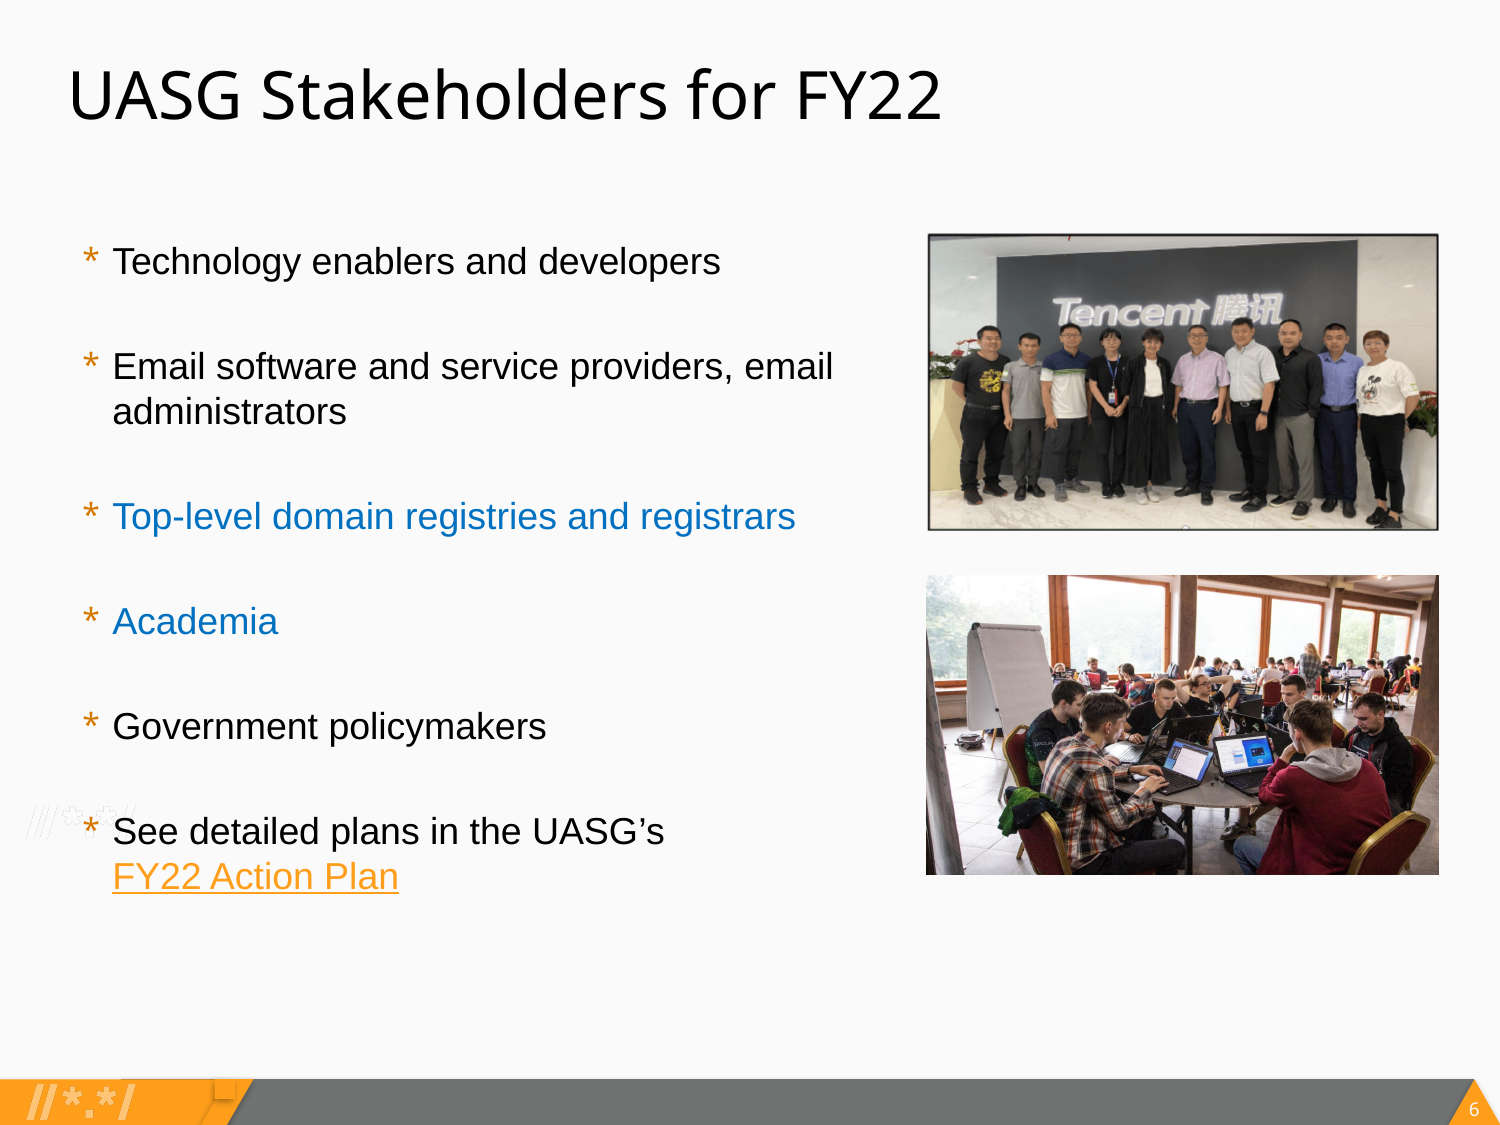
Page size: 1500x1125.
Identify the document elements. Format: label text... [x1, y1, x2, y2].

title UASG Stakeholders for FY22 [52, 45, 1439, 233]
picture [926, 232, 1440, 532]
picture [926, 575, 1440, 875]
list Technology enablers and developers Email software and service providers, email administrators Top-level domain registries and registrars Academia Government policymakers See detailed plans in the UASG’s FY22 Action Plan [52, 229, 877, 1050]
